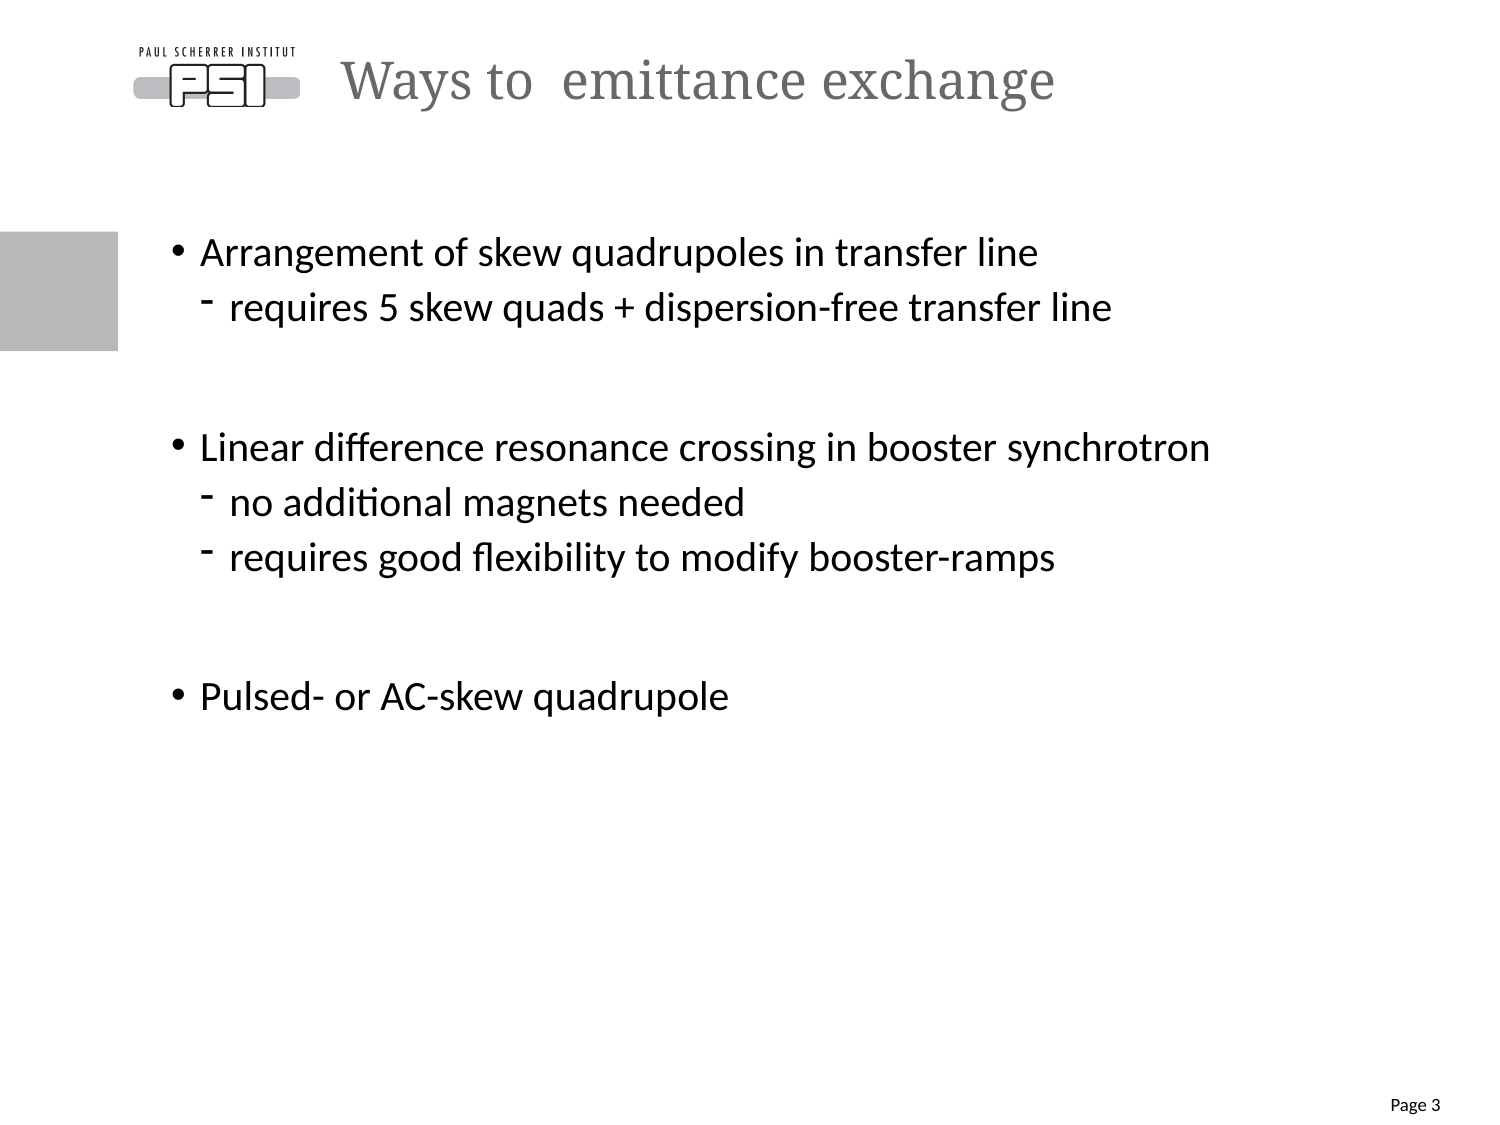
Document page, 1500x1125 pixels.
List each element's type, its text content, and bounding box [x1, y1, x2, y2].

slide_number Page 3 [1346, 1092, 1441, 1125]
title Ways to emittance exchange [340, 47, 1442, 132]
